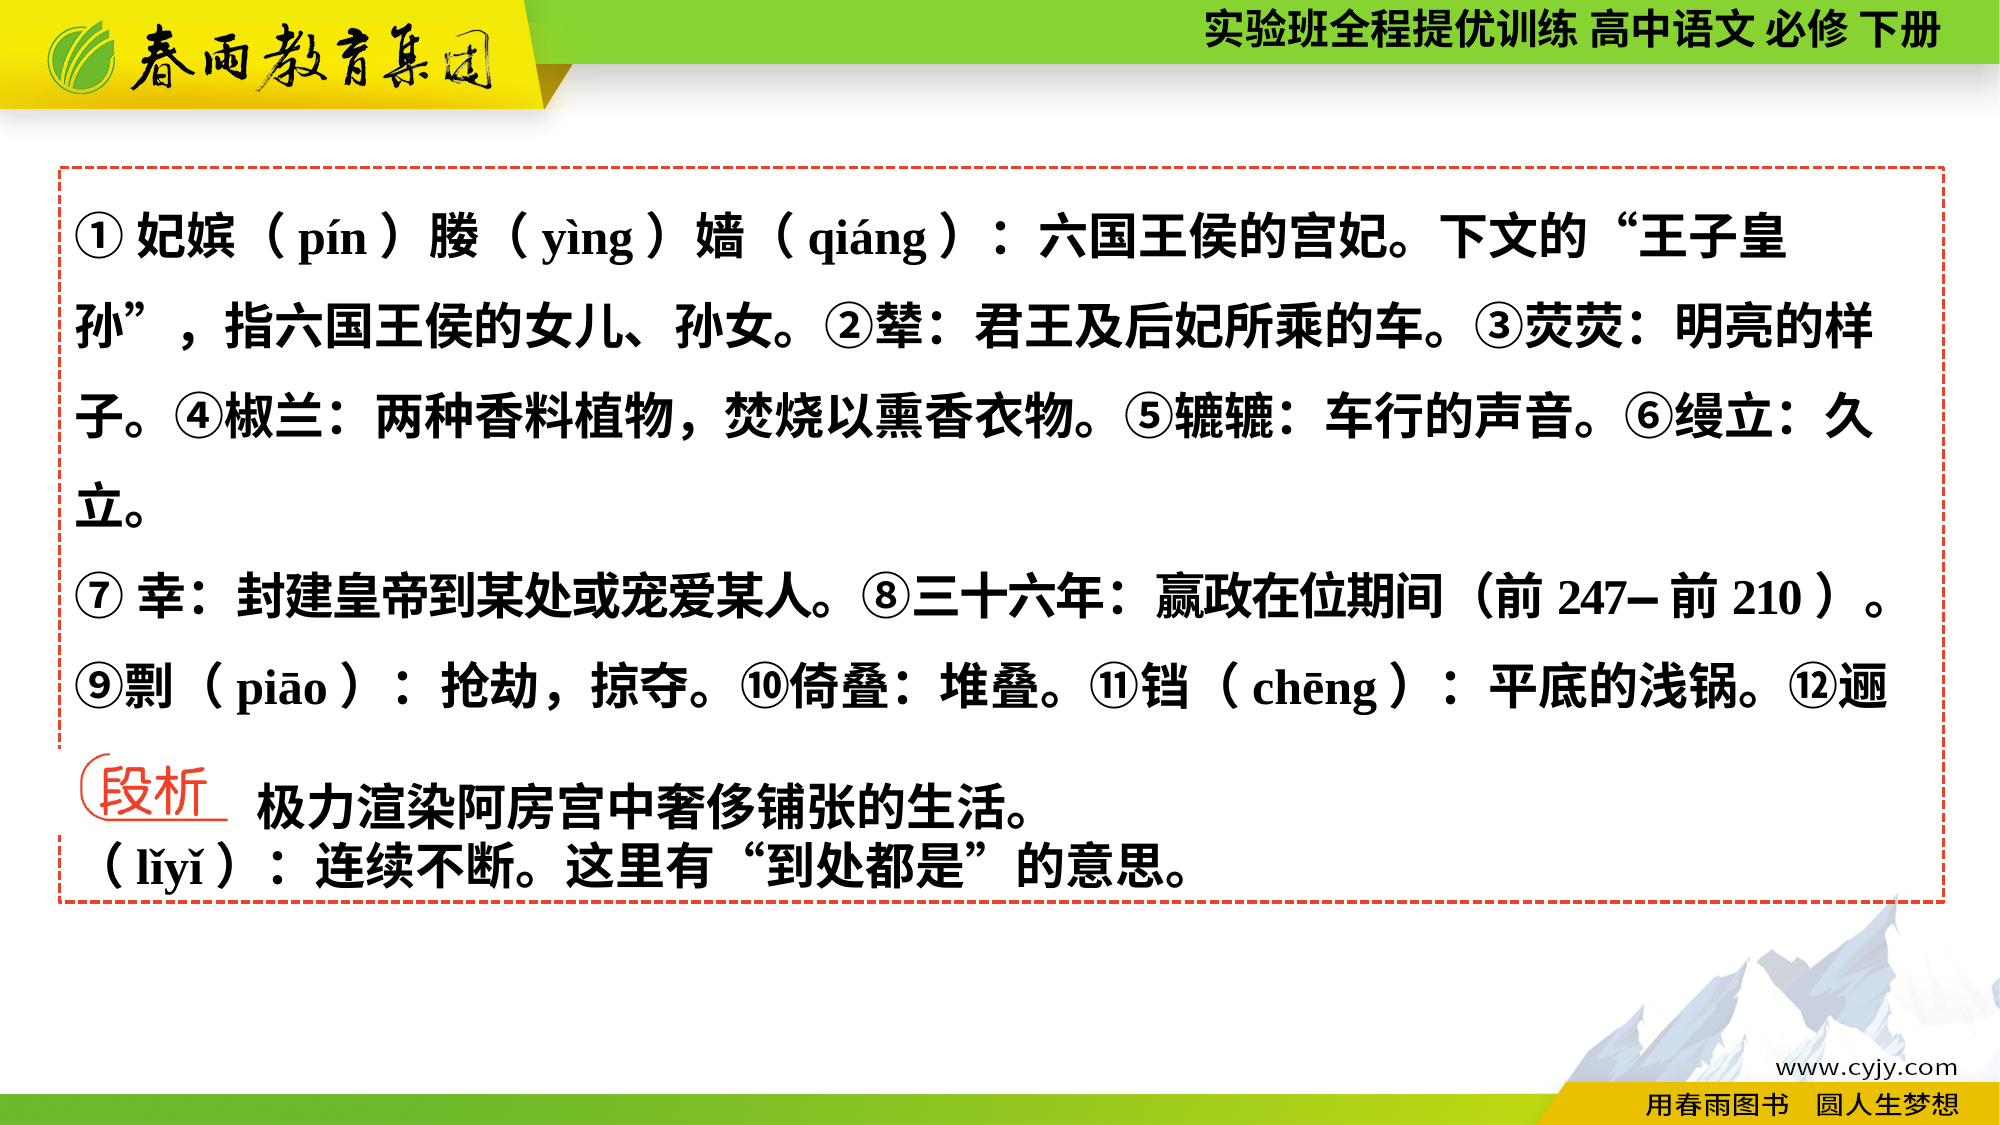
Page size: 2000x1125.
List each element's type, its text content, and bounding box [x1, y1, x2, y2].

text_box ①妃嫔（pín）媵（yìng）嫱（qiáng）：六国王侯的宫妃。下文的“王子皇孙”，指六国王侯的女儿、孙女。②辇：君王及后妃所乘的车。③荧荧：明亮的样子。④椒兰：两种香料植物，焚烧以熏香衣物。⑤辘辘：车行的声音。⑥缦立：久立。 ⑦幸：封建皇帝到某处或宠爱某人。⑧三十六年：赢政在位期间（前247—前210）。⑨剽（piāo）：抢劫，掠夺。⑩倚叠：堆叠。⑪铛（chēng）：平底的浅锅。⑫逦迤 （lǐyǐ）：连续不断。这里有“到处都是”的意思。 [59, 843, 1944, 903]
picture [0, 0, 2000, 1125]
text_box 极力渲染阿房宫中奢侈铺张的生活。 [60, 738, 1945, 843]
text_box ①妃嫔（pín）媵（yìng）嫱（qiáng）：六国王侯的宫妃。下文的“王子皇孙”，指六国王侯的女儿、孙女。②辇：君王及后妃所乘的车。③荧荧：明亮的样子。④椒兰：两种香料植物，焚烧以熏香衣物。⑤辘辘：车行的声音。⑥缦立：久立。 ⑦幸：封建皇帝到某处或宠爱某人。⑧三十六年：赢政在位期间（前247—前210）。⑨剽（piāo）：抢劫，掠夺。⑩倚叠：堆叠。⑪铛（chēng）：平底的浅锅。⑫逦迤 （lǐyǐ）：连续不断。这里有“到处都是”的意思。 [59, 167, 1944, 748]
